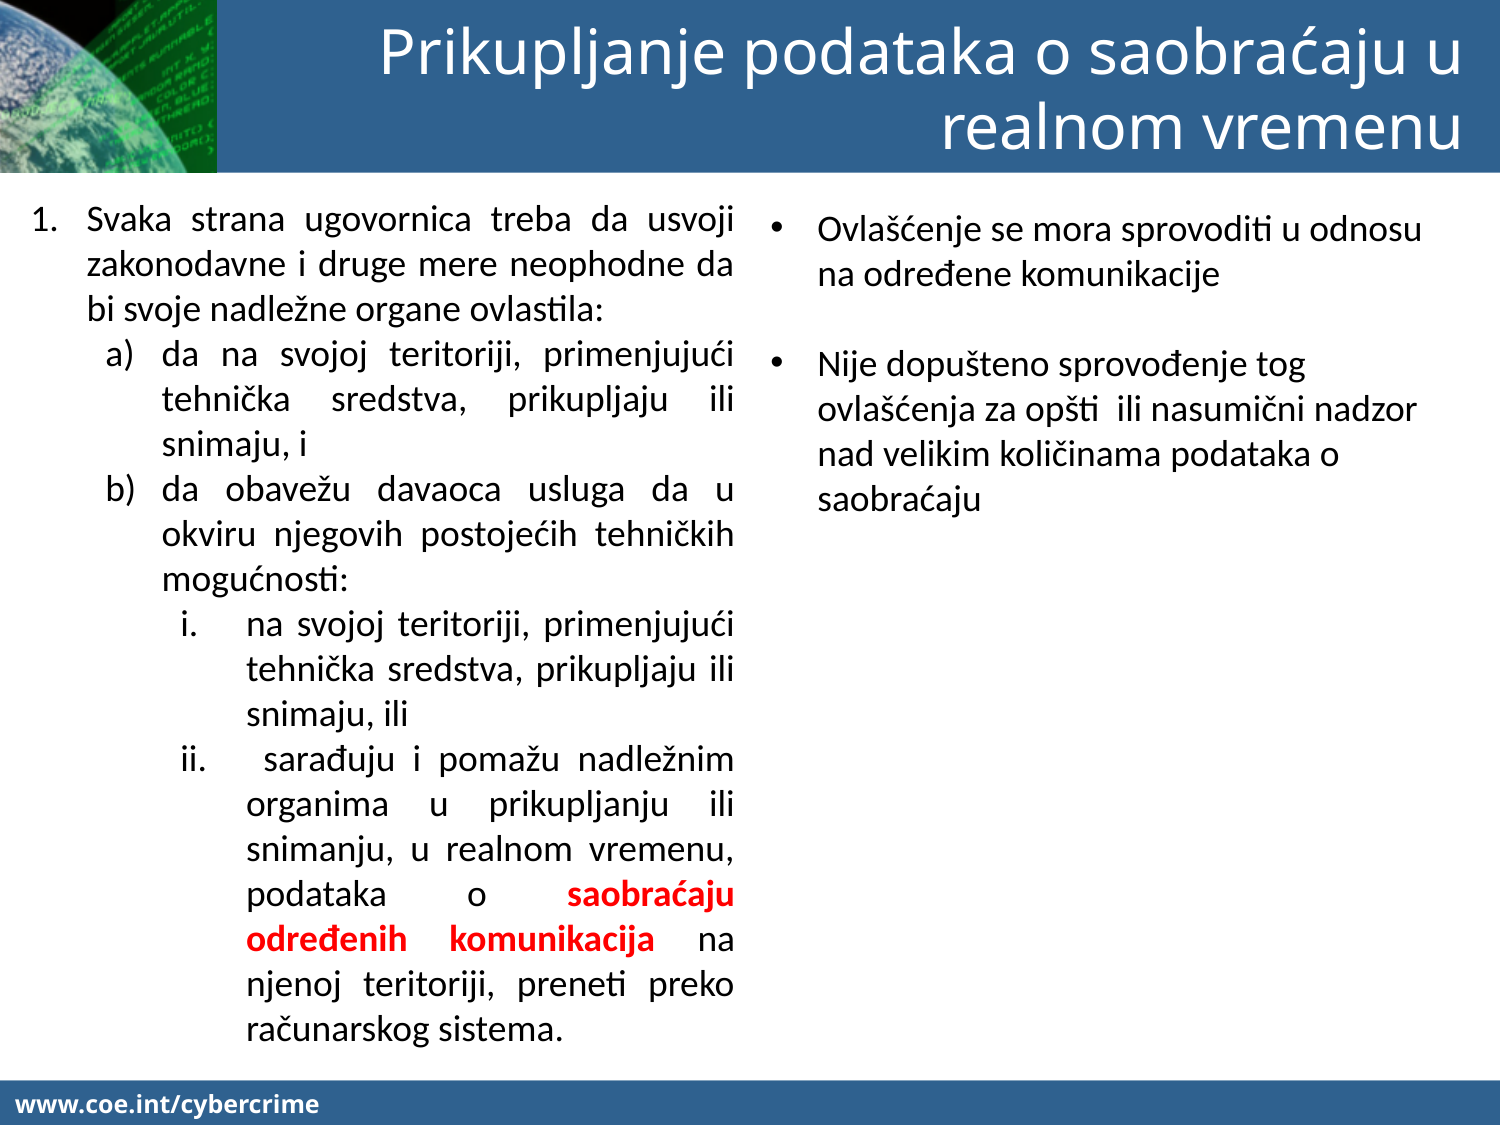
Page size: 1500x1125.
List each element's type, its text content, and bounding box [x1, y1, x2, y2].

text_box Ovlašćenje se mora sprovoditi u odnosu na određene komunikacije Nije dopušteno sprovođenje tog ovlašćenja za opšti ili nasumični nadzor nad velikim količinama podataka o saobraćaju [755, 196, 1480, 526]
picture [0, 0, 217, 173]
text_box Svaka strana ugovornica treba da usvoji zakonodavne i druge mere neophodne da bi svoje nadležne organe ovlastila: da na svojoj teritoriji, primenjujući tehnička sredstva, prikupljaju ili snimaju, i da obavežu davaoca usluga da u okviru njegovih postojećih tehničkih mogućnosti: na svojoj teritoriji, primenjujući tehnička sredstva, prikupljaju ili snimaju, ili sarađuju i pomažu nadležnim organima u prikupljanju ili snimanju, u realnom vremenu, podataka o saobraćaju određenih komunikacija na njenoj teritoriji, preneti preko računarskog sistema. [15, 186, 750, 1057]
text_box www.coe.int/cybercrime [0, 1080, 1500, 1125]
text_box Prikupljanje podataka o saobraćaju u realnom vremenu [227, 4, 1480, 170]
